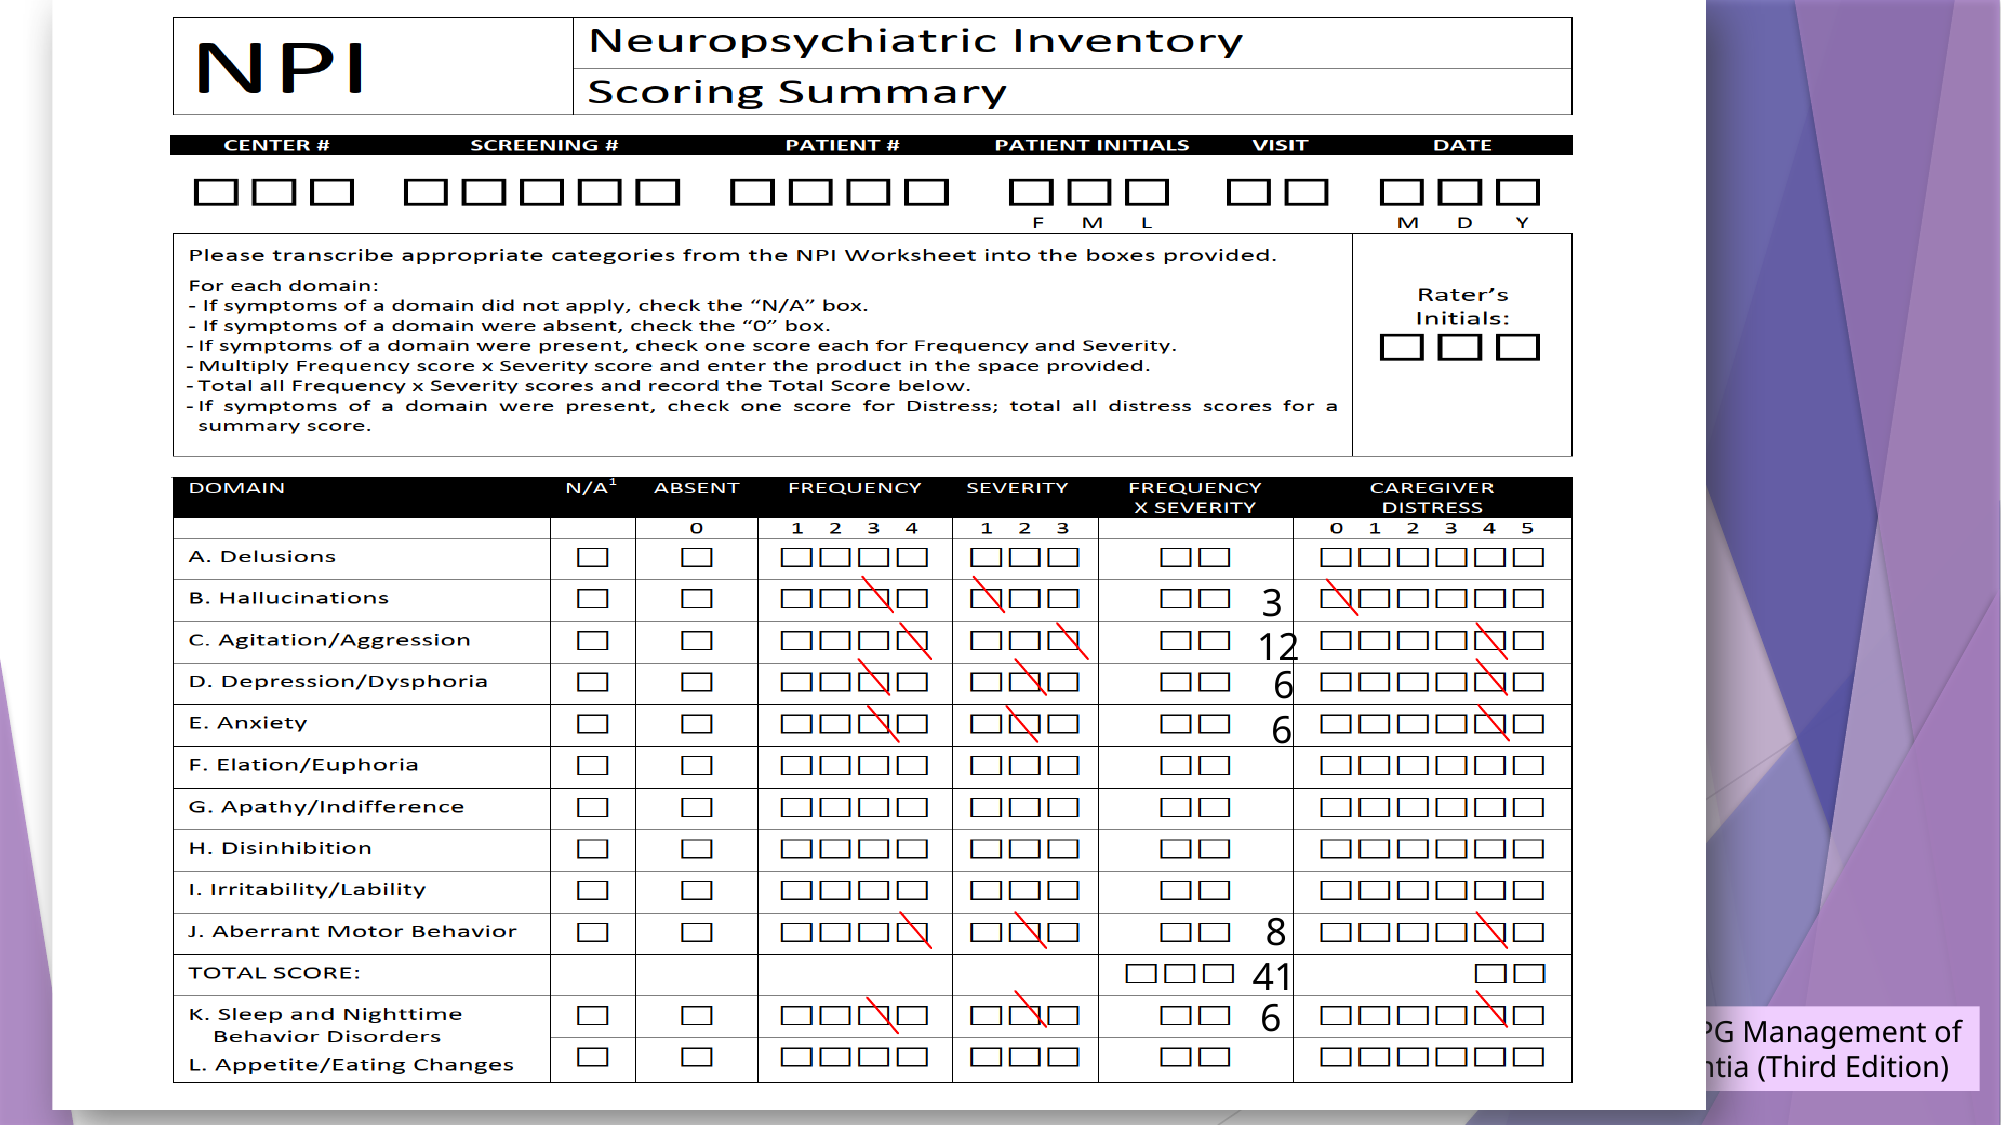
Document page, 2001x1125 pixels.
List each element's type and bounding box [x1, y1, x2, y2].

text_box [1056, 622, 1089, 660]
text_box [857, 658, 890, 696]
text_box [1005, 705, 1038, 743]
text_box [1014, 911, 1047, 949]
text_box [1014, 658, 1047, 696]
text_box [1475, 911, 1508, 949]
text_box [1475, 658, 1508, 696]
text_box [899, 622, 932, 660]
text_box [972, 576, 1005, 613]
text_box [899, 911, 932, 949]
text_box [1326, 578, 1359, 616]
text_box [867, 705, 900, 743]
text_box [1475, 622, 1508, 658]
text_box [1475, 990, 1508, 1028]
text_box [1014, 990, 1047, 1028]
text_box [1711, 996, 1981, 1105]
list [51, 0, 1707, 1110]
text_box [866, 996, 899, 1034]
text_box [1477, 704, 1510, 742]
text_box [861, 576, 894, 613]
